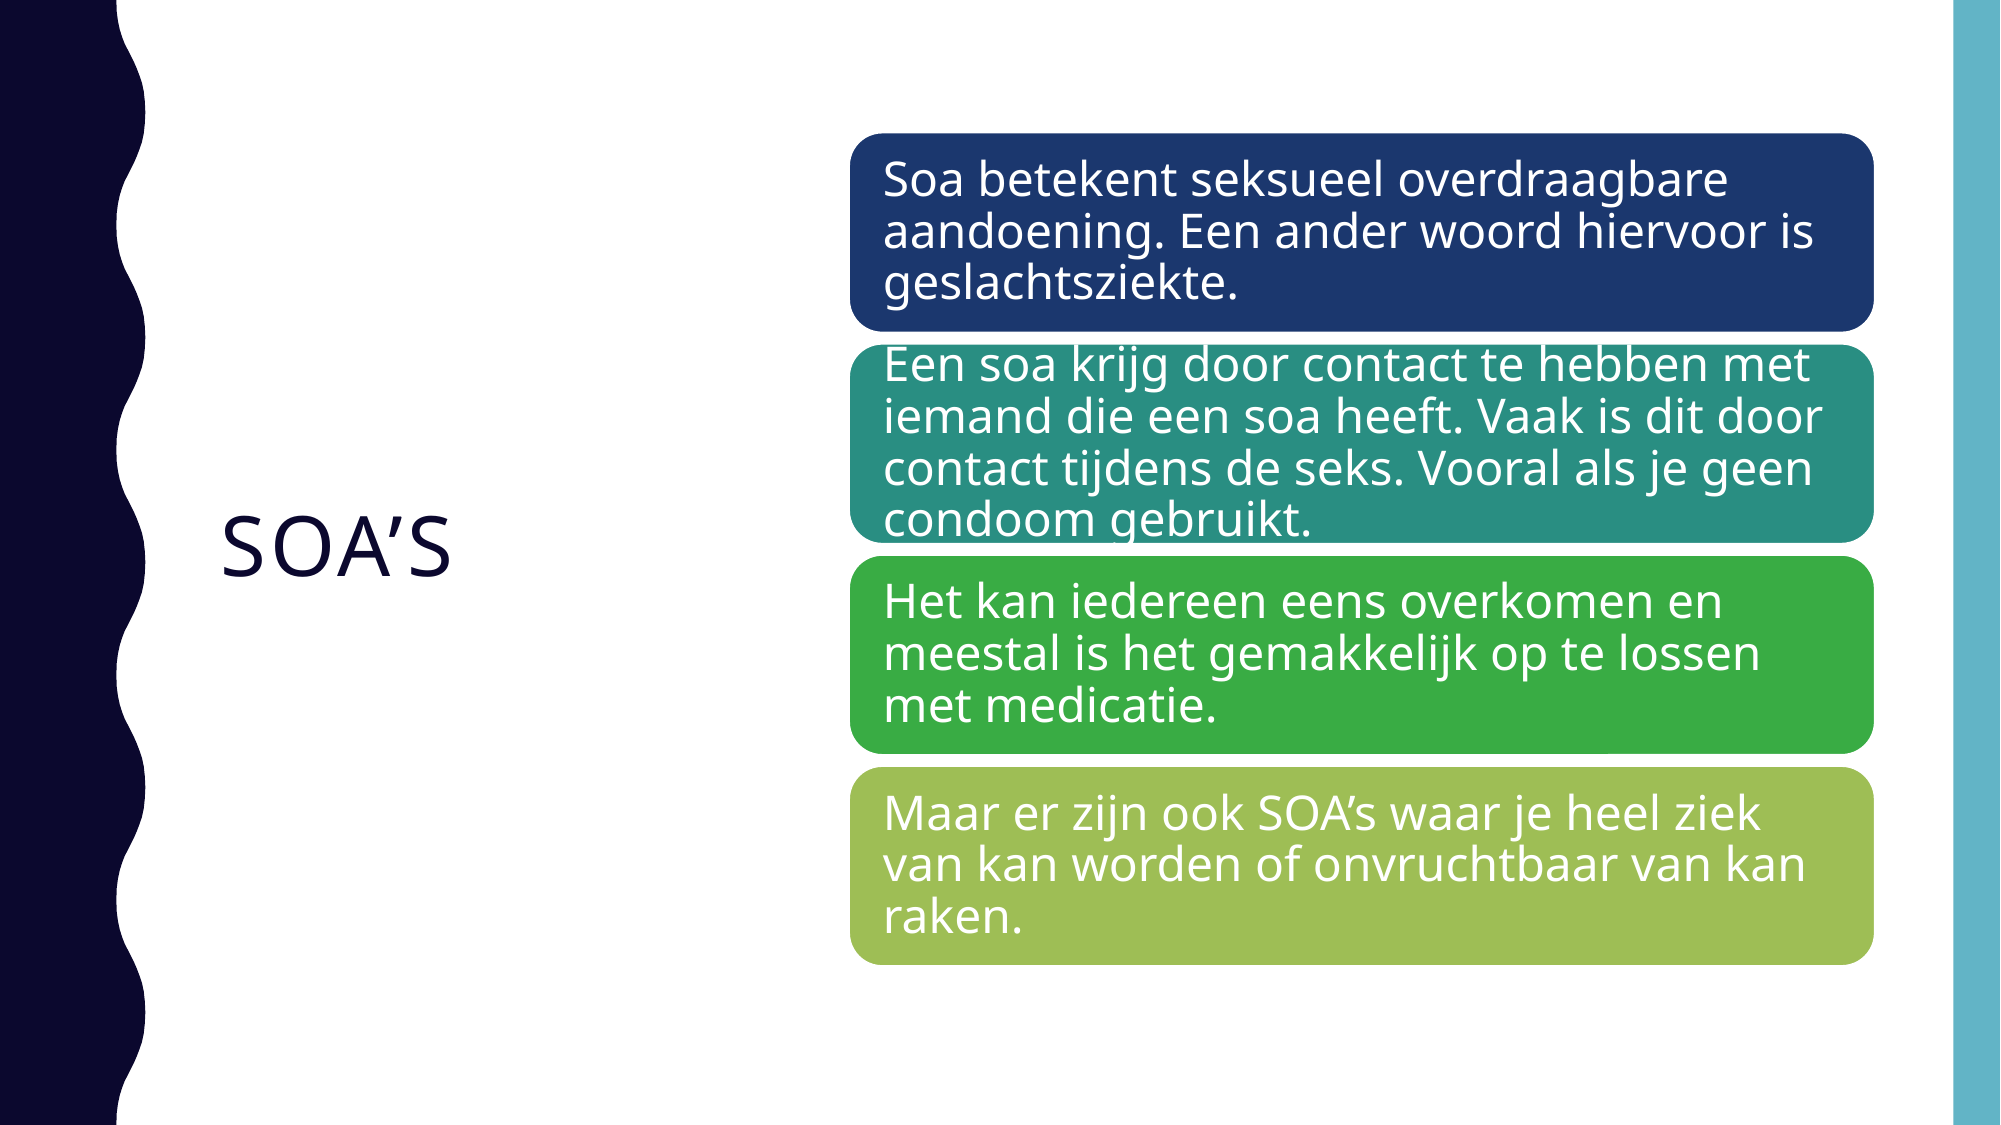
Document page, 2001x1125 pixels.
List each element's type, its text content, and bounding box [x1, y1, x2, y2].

title SOA’s [205, 105, 761, 993]
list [848, 105, 1875, 993]
